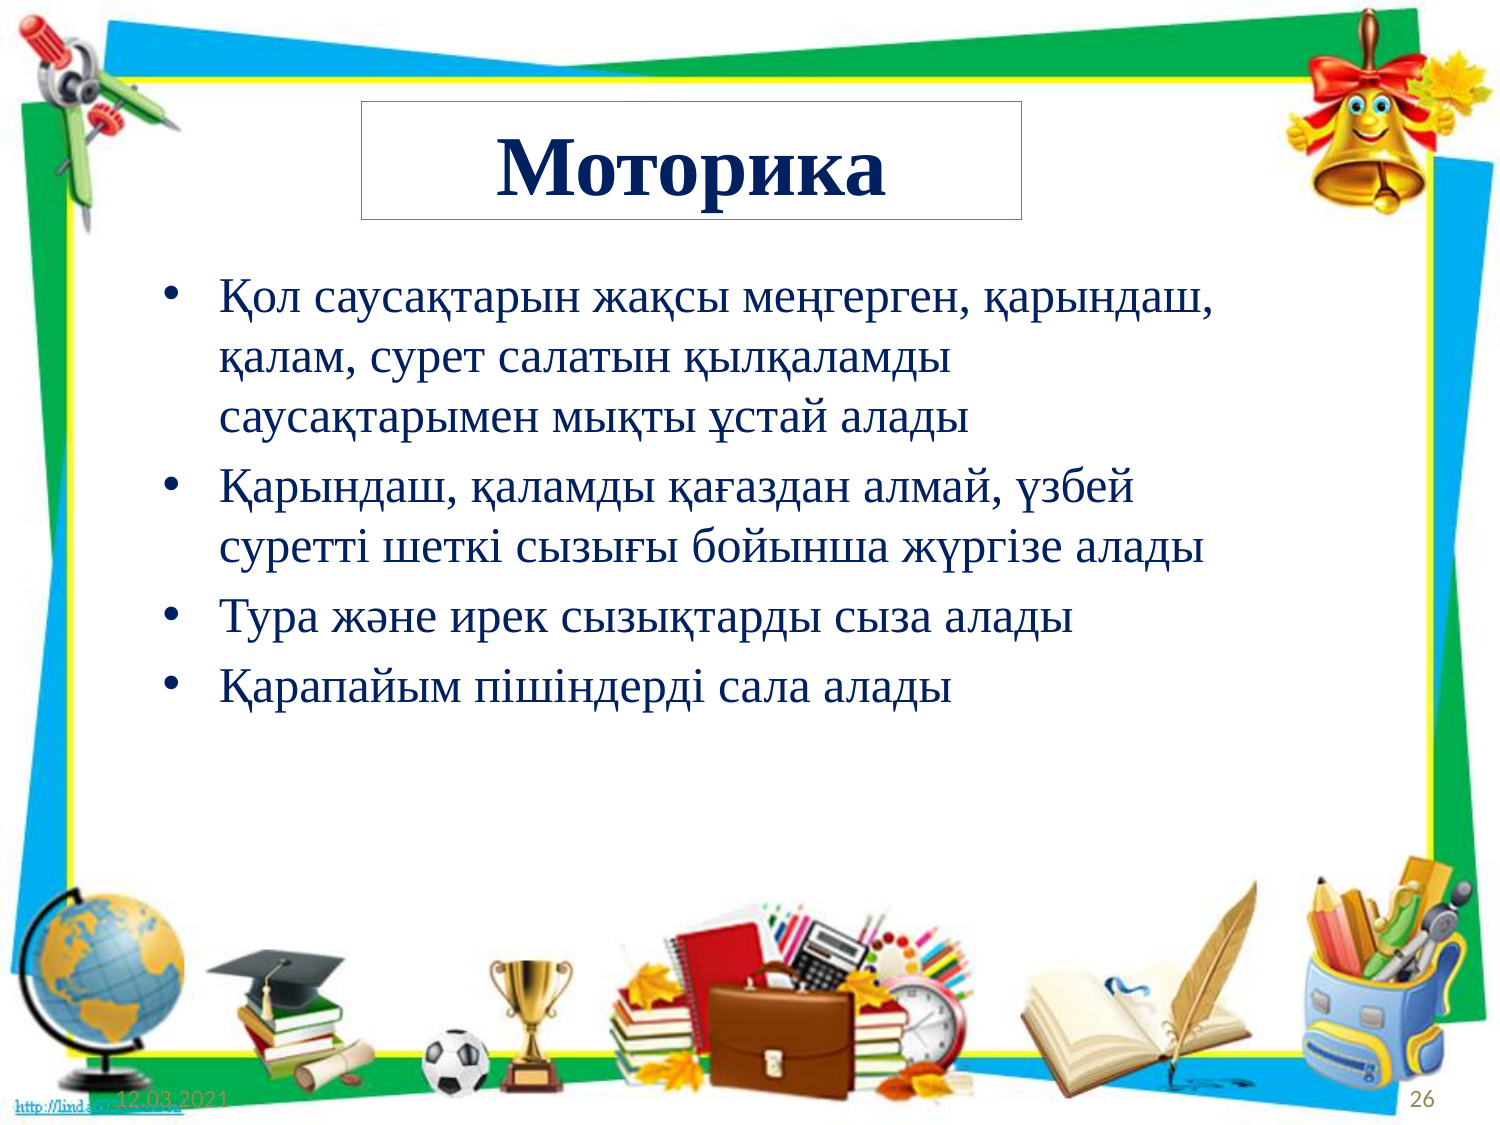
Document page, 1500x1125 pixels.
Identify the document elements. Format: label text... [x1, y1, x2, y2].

picture [0, 0, 1500, 1125]
list Қол саусақтарын жақсы меңгерген, қарындаш, қалам, сурет салатын қылқаламды саусақтарымен мықты ұстай алады Қарындаш, қаламды қағаздан алмай, үзбей суретті шеткі сызығы бойынша жүргізе алады Тура және ирек сызықтарды сыза алады Қарапайым пішіндерді сала алады [147, 255, 1294, 811]
title Моторика [361, 101, 1022, 220]
